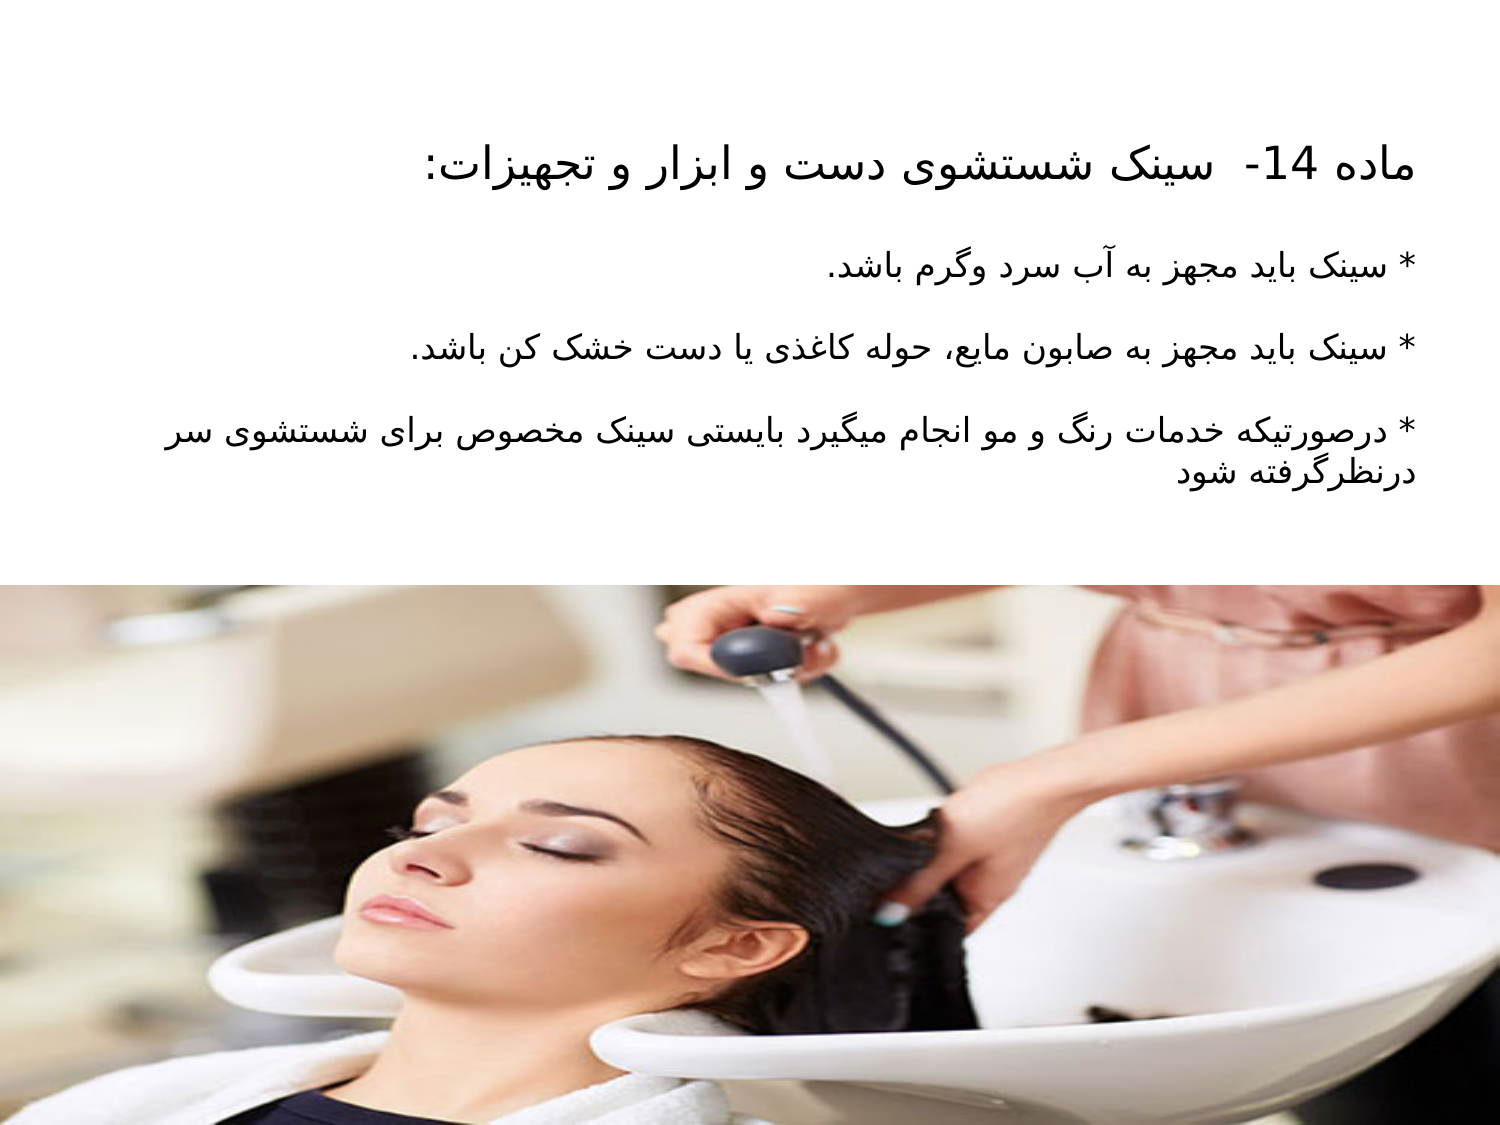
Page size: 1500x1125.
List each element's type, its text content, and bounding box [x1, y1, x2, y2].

title ماده 14- سینک شستشوی دست و ابزار و تجهیزات: * سینک باید مجهز به آب سرد وگرم باشد. * سینک باید مجهز به صابون مایع، حوله کاغذی یا دست خشک کن باشد. * درصورتیکه خدمات رنگ و مو انجام میگیرد بایستی سینک مخصوص برای شستشوی سر درنظرگرفته شود [82, 70, 1432, 584]
picture [0, 585, 1500, 1125]
